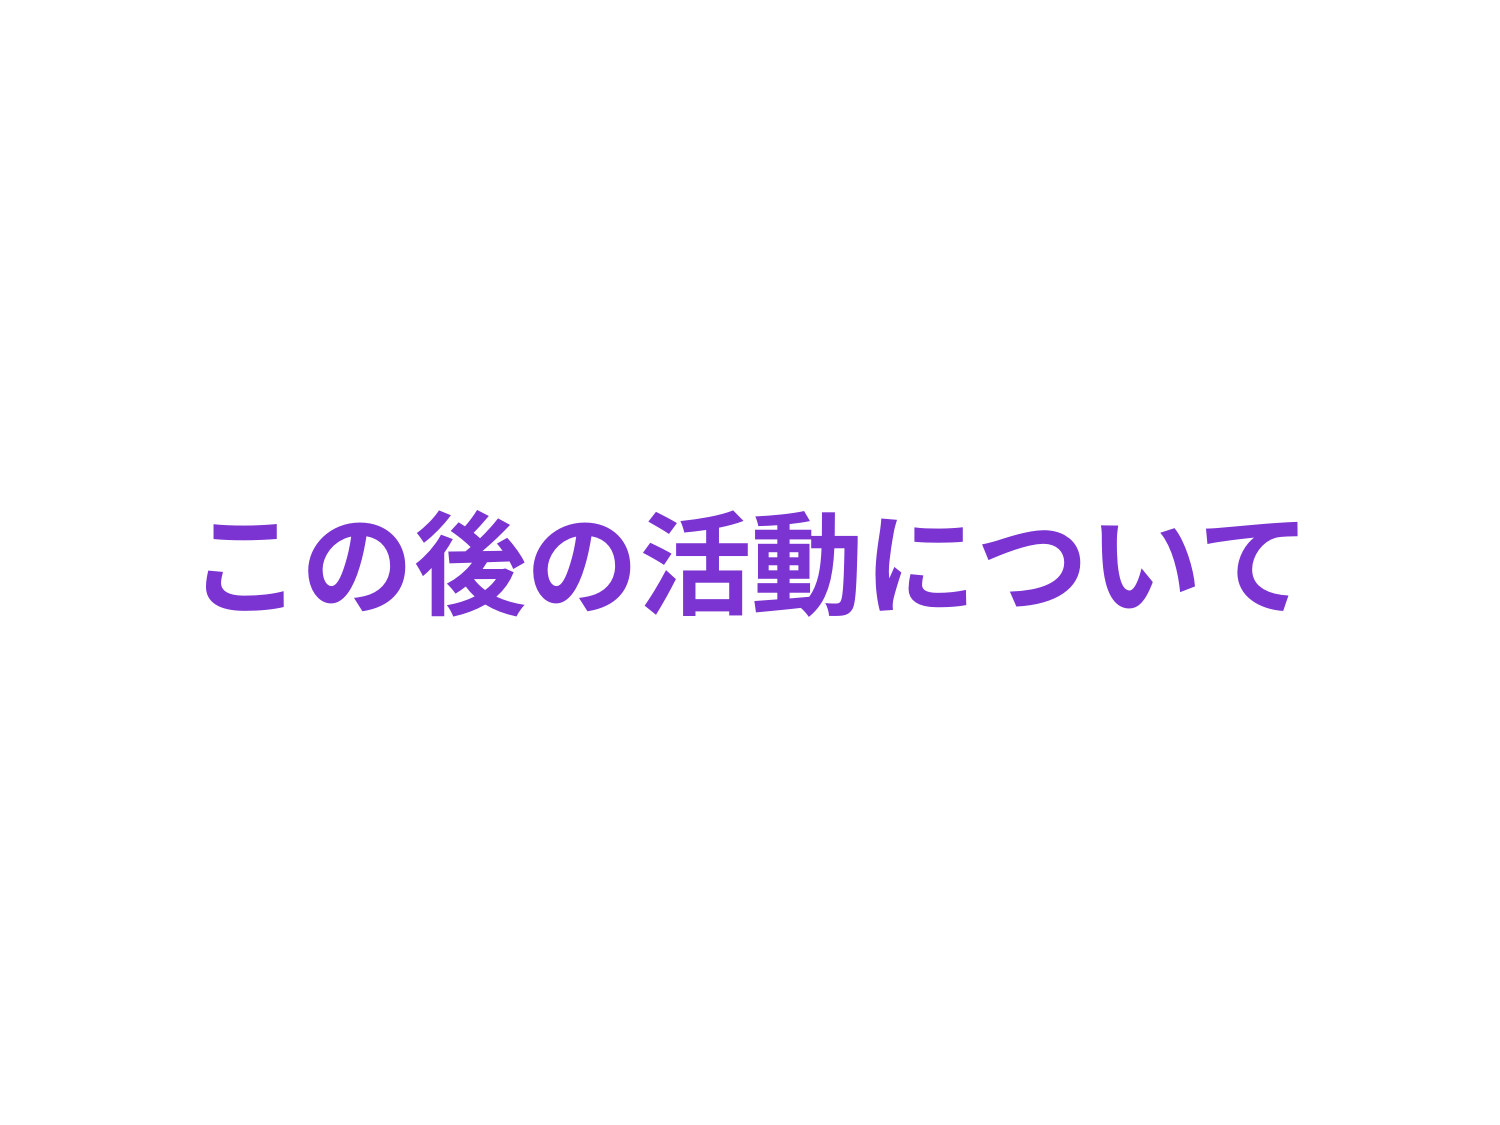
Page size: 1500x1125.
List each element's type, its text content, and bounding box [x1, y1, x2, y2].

text_box この後の活動について [174, 486, 1326, 637]
